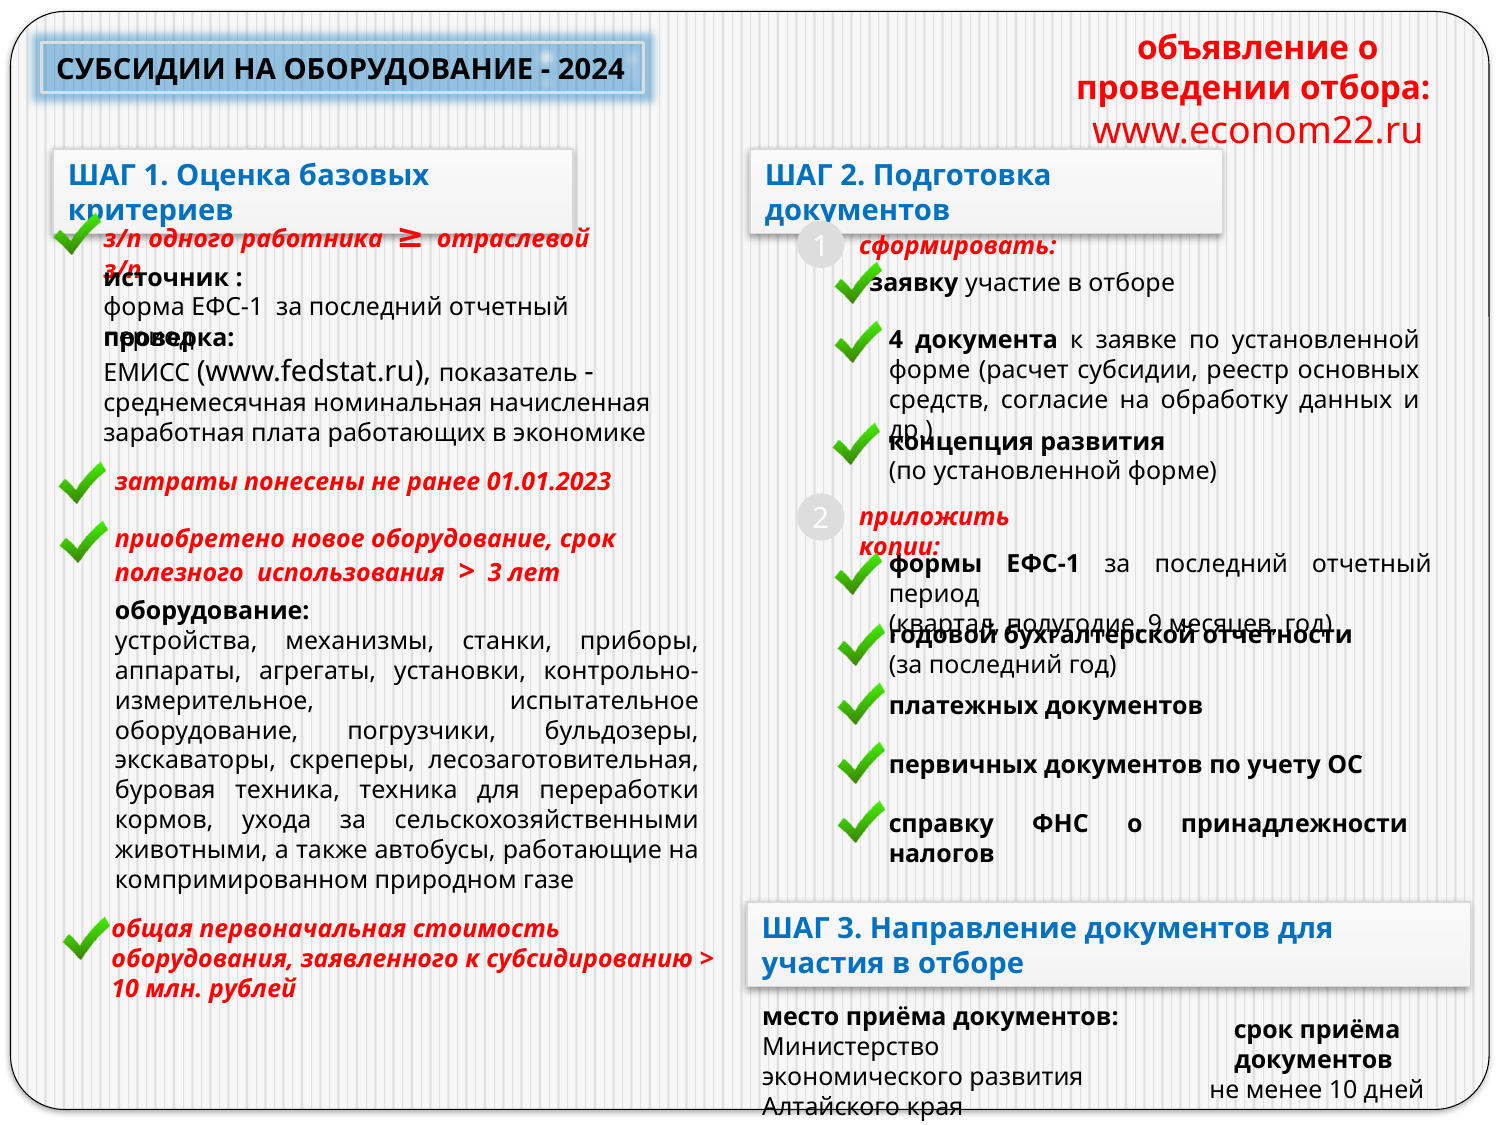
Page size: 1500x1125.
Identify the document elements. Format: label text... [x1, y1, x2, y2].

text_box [749, 148, 1448, 847]
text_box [52, 148, 751, 981]
text_box СУБСИДИИ НА ОБОРУДОВАНИЕ - 2024 [41, 42, 644, 93]
text_box место приёма документов: Министерство экономического развития Алтайского края [747, 993, 1149, 1125]
text_box объявление о проведении отбора: www.econom22.ru [1033, 19, 1483, 159]
text_box ШАГ 3. Направление документов для участия в отборе [751, 901, 1471, 987]
text_box срок приёма документов не менее 10 дней [1149, 1006, 1495, 1112]
